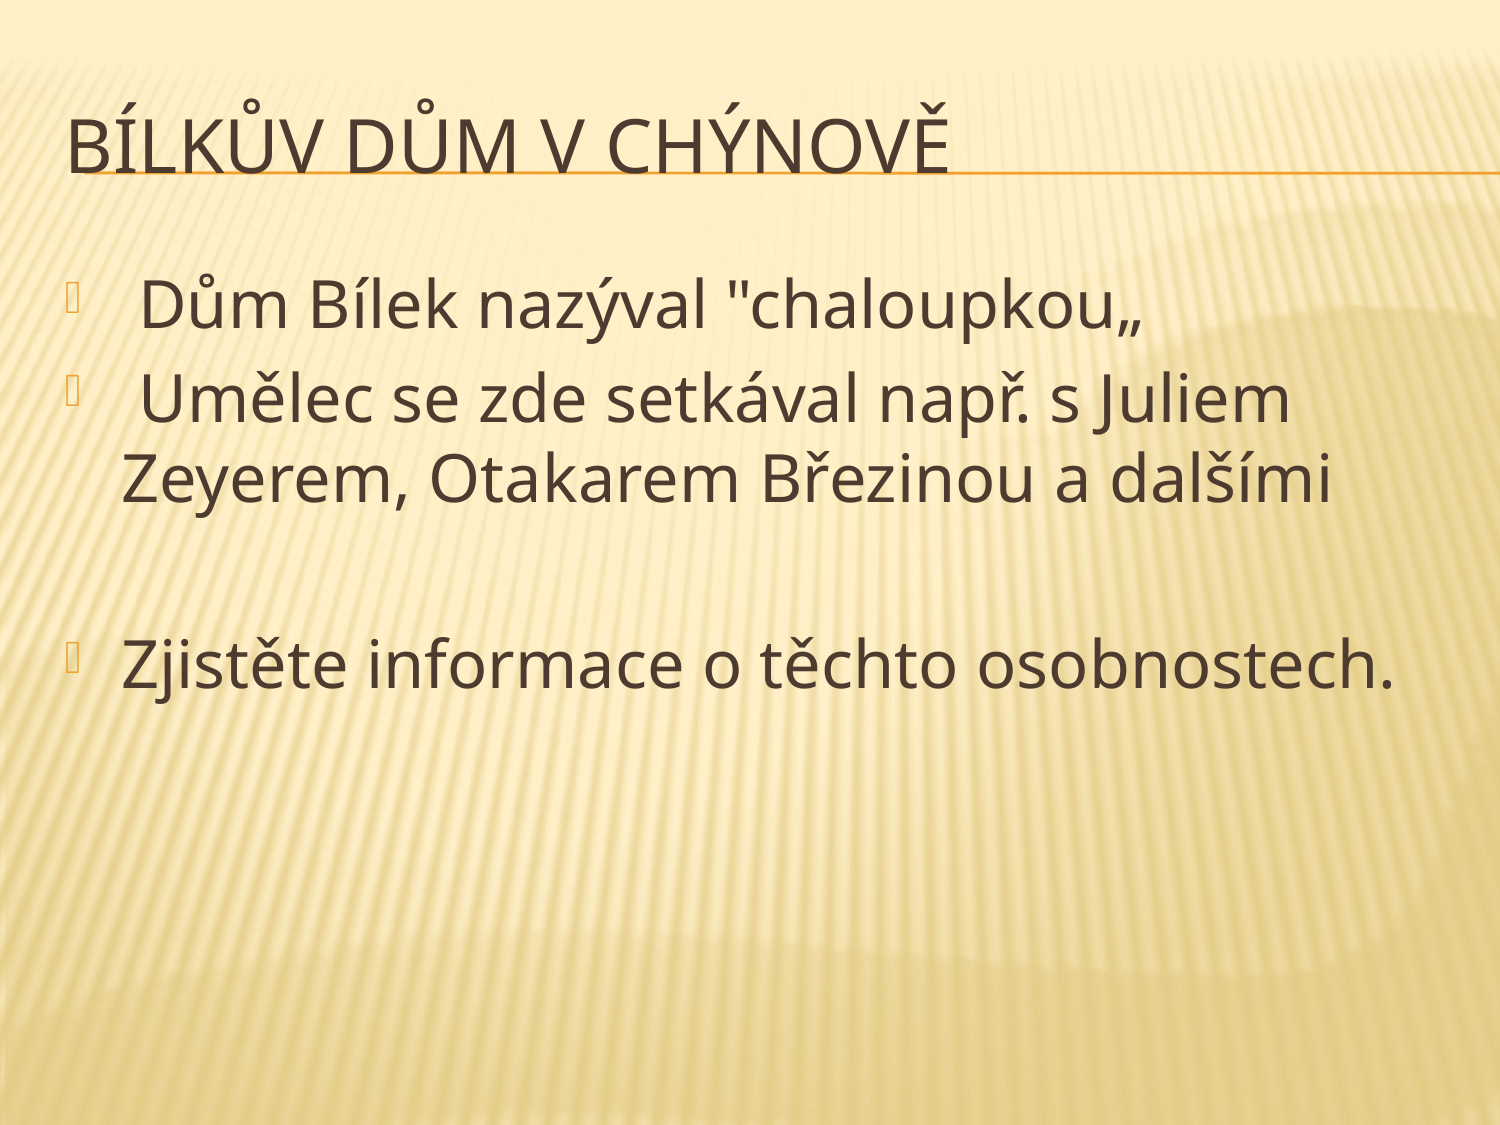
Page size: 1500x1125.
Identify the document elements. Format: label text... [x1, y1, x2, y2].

title Bílkův dům v chýnově [50, 75, 1475, 213]
list Dům Bílek nazýval "chaloupkou„ Umělec se zde setkával např. s Juliem Zeyerem, Otakarem Březinou a dalšími Zjistěte informace o těchto osobnostech. [50, 254, 1475, 998]
